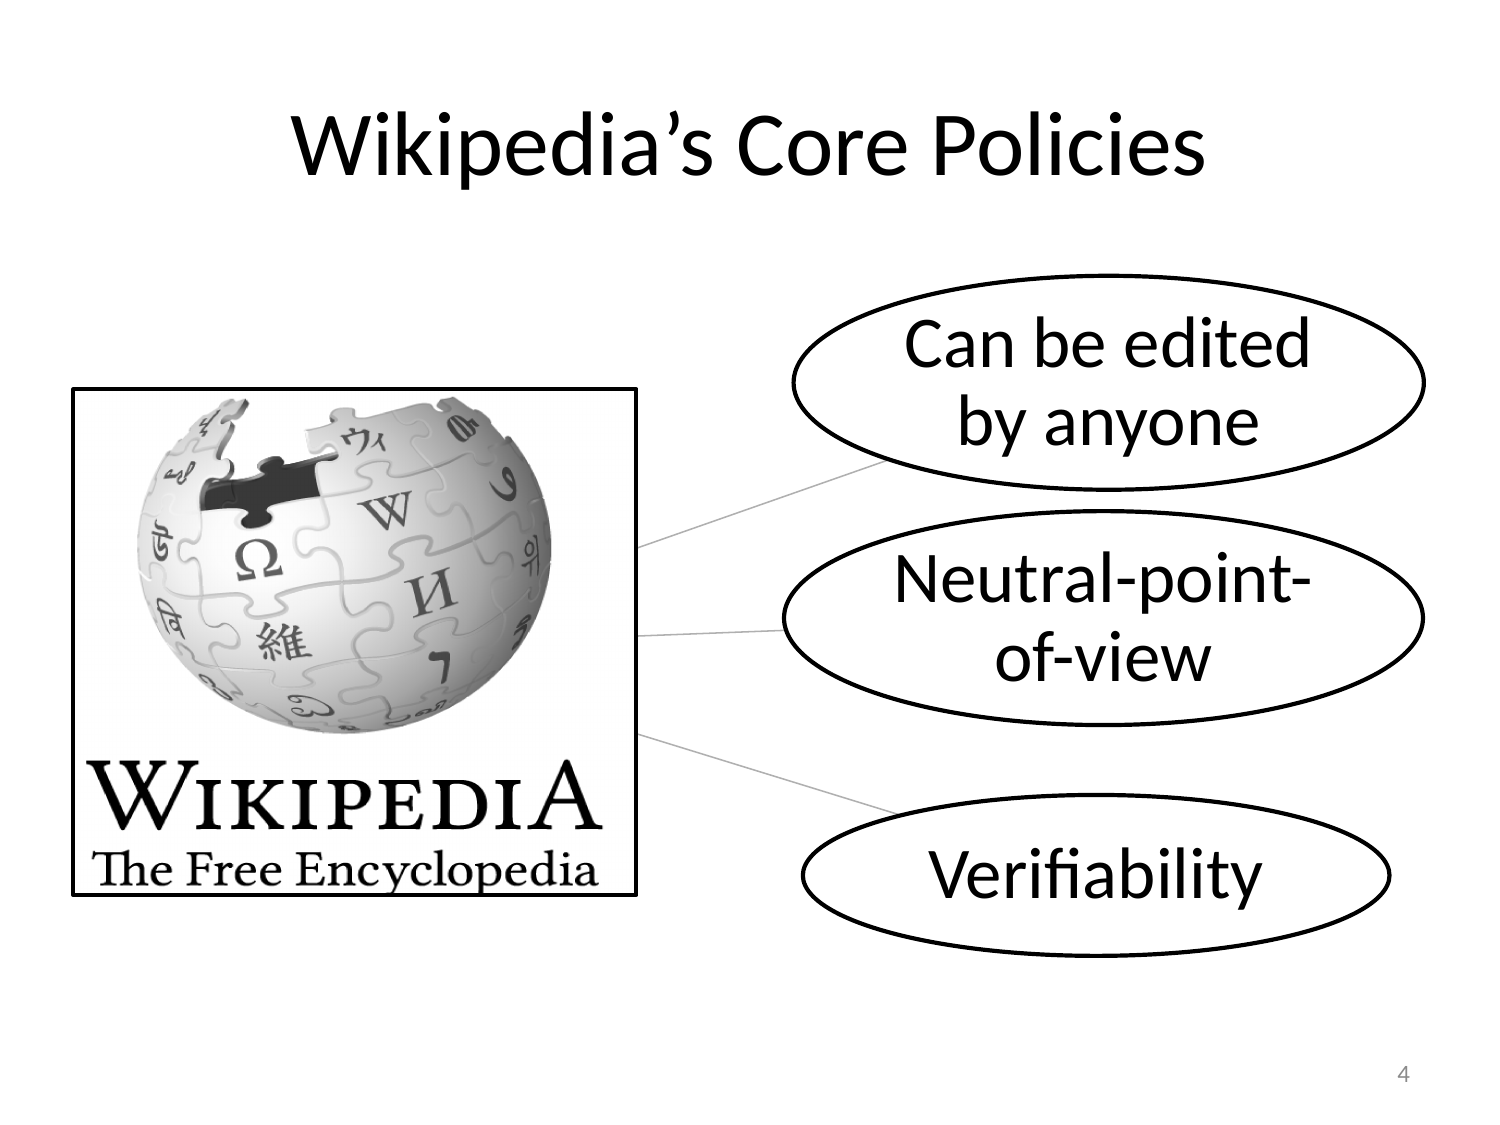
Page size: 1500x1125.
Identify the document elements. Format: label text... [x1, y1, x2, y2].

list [74, 262, 1426, 1006]
title Wikipedia’s Core Policies [75, 45, 1425, 233]
slide_number 4 [1074, 1042, 1425, 1103]
